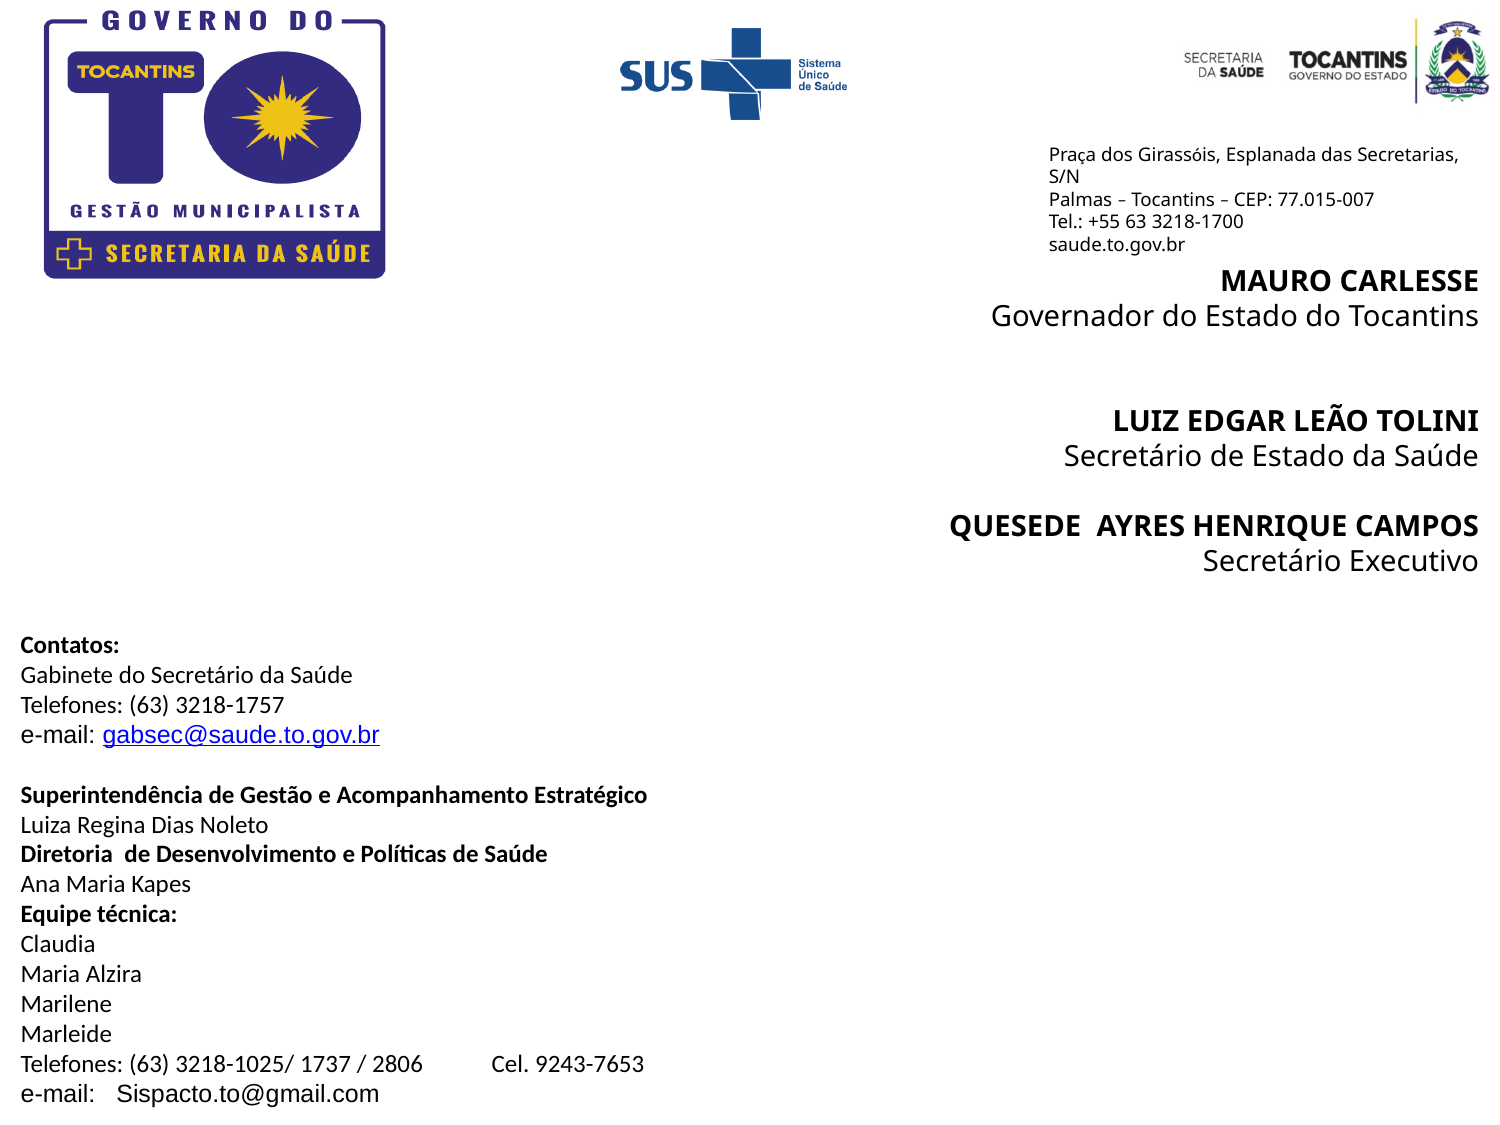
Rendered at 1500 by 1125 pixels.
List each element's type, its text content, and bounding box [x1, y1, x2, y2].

text_box MAURO CARLESSE Governador do Estado do Tocantins LUIZ EDGAR LEÃO TOLINI Secretário de Estado da Saúde QUESEDE AYRES HENRIQUE CAMPOS Secretário Executivo [17, 255, 1495, 697]
text_box Praça dos Girassóis, Esplanada das Secretarias, S/N Palmas – Tocantins – CEP: 77.015-007 Tel.: +55 63 3218-1700 saude.to.gov.br [1033, 134, 1495, 240]
picture [1182, 3, 1495, 115]
picture [40, 6, 390, 279]
picture [619, 28, 848, 120]
text_box Contatos: Gabinete do Secretário da Saúde Telefones: (63) 3218-1757 e-mail: gabsec@saude.to.gov.br Superintendência de Gestão e Acompanhamento Estratégico Luiza Regina Dias Noleto Diretoria de Desenvolvimento e Políticas de Saúde Ana Maria Kapes Equipe técnica: Claudia Maria Alzira Marilene Marleide Telefones: (63) 3218-1025/ 1737 / 2806 Cel. 9243-7653 e-mail: Sispacto.to@gmail.com [5, 621, 1034, 1115]
